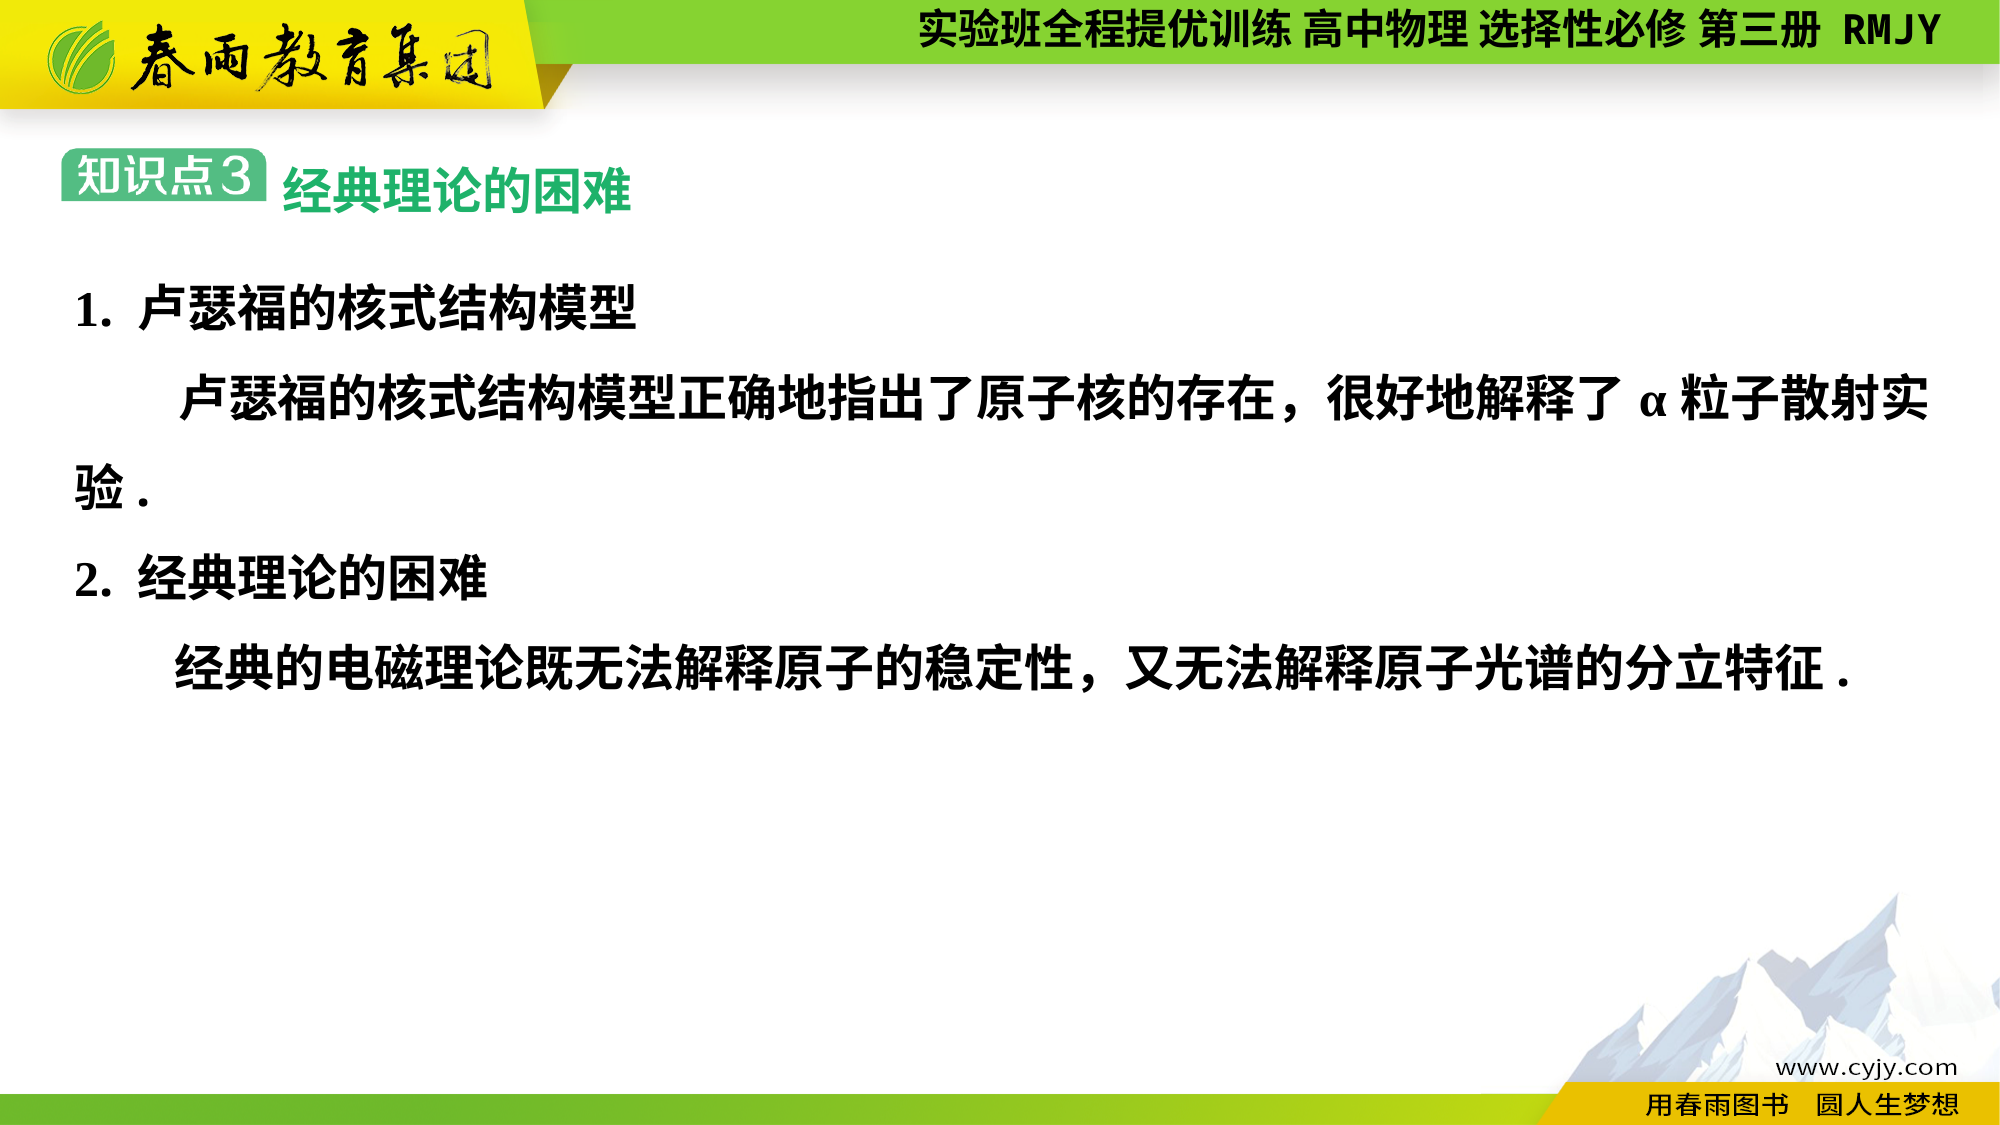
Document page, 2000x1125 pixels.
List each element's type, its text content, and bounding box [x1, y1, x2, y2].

picture [0, 0, 2000, 1125]
text_box 经典理论的困难 [267, 122, 1944, 228]
list 1. 卢瑟福的核式结构模型 卢瑟福的核式结构模型正确地指出了原子核的存在，很好地解释了α粒子散射实验. 2. 经典理论的困难 经典的电磁理论既无法解释原子的稳定性，又无法解释原子光谱的分立特征. [59, 239, 1944, 607]
